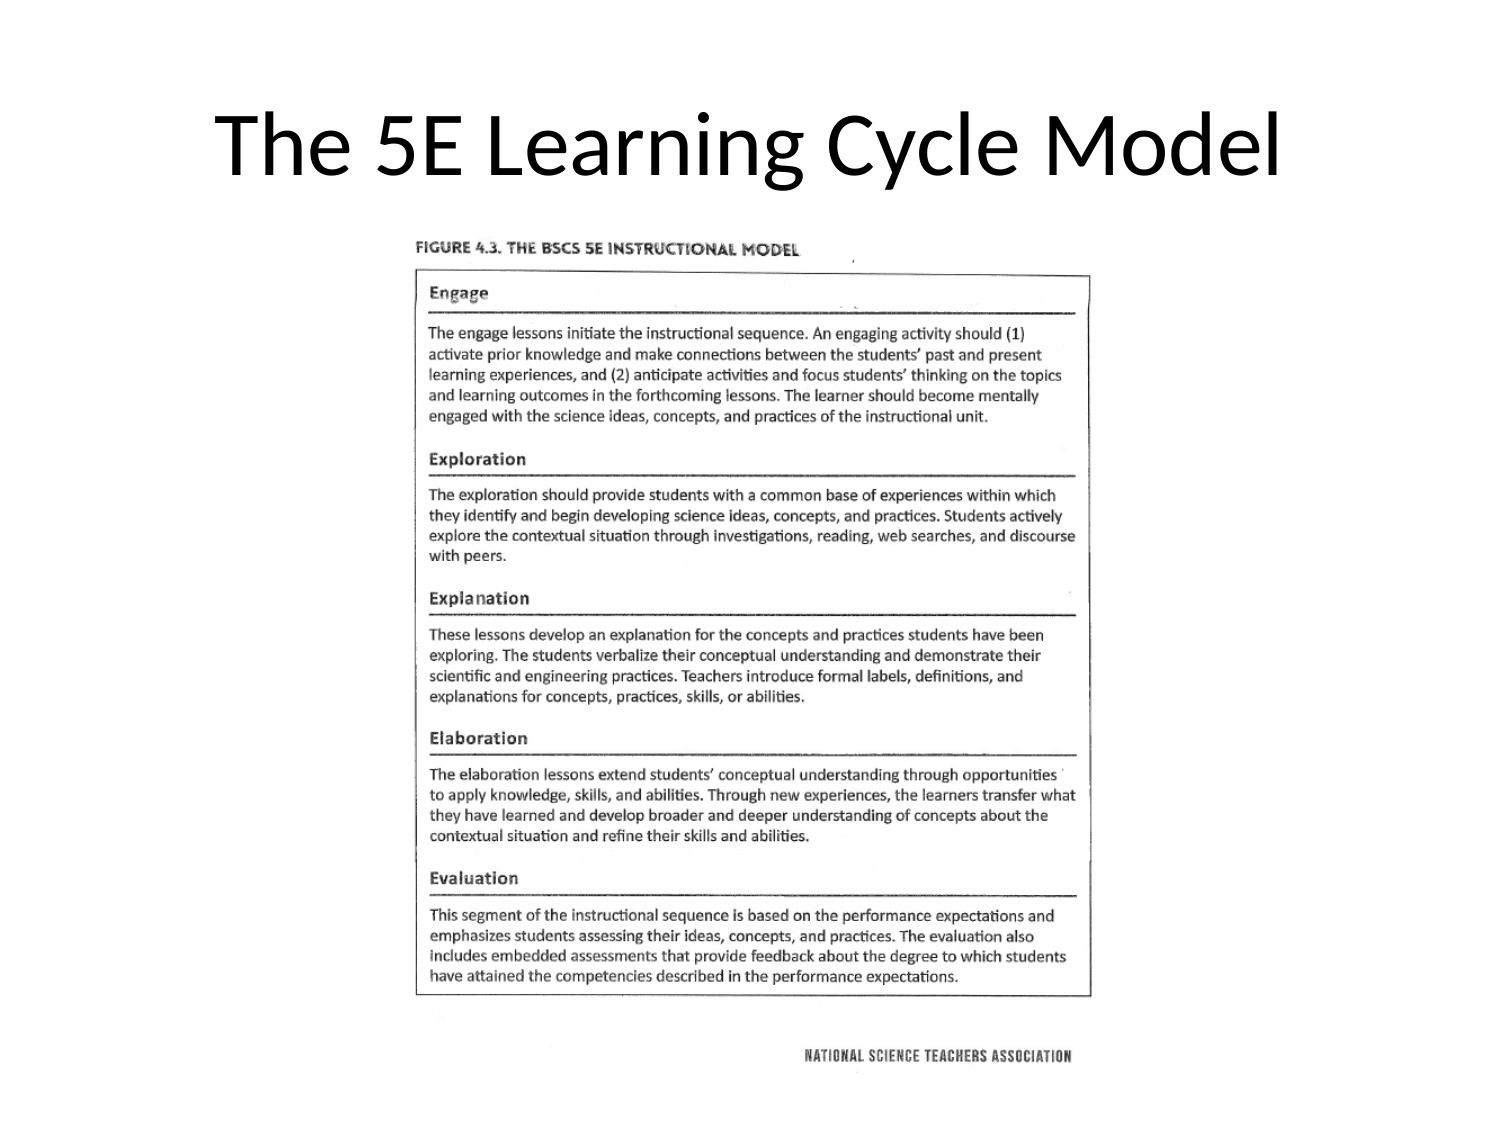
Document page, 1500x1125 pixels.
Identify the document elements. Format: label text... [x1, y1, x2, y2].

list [399, 237, 1096, 1101]
title The 5E Learning Cycle Model [75, 45, 1425, 233]
